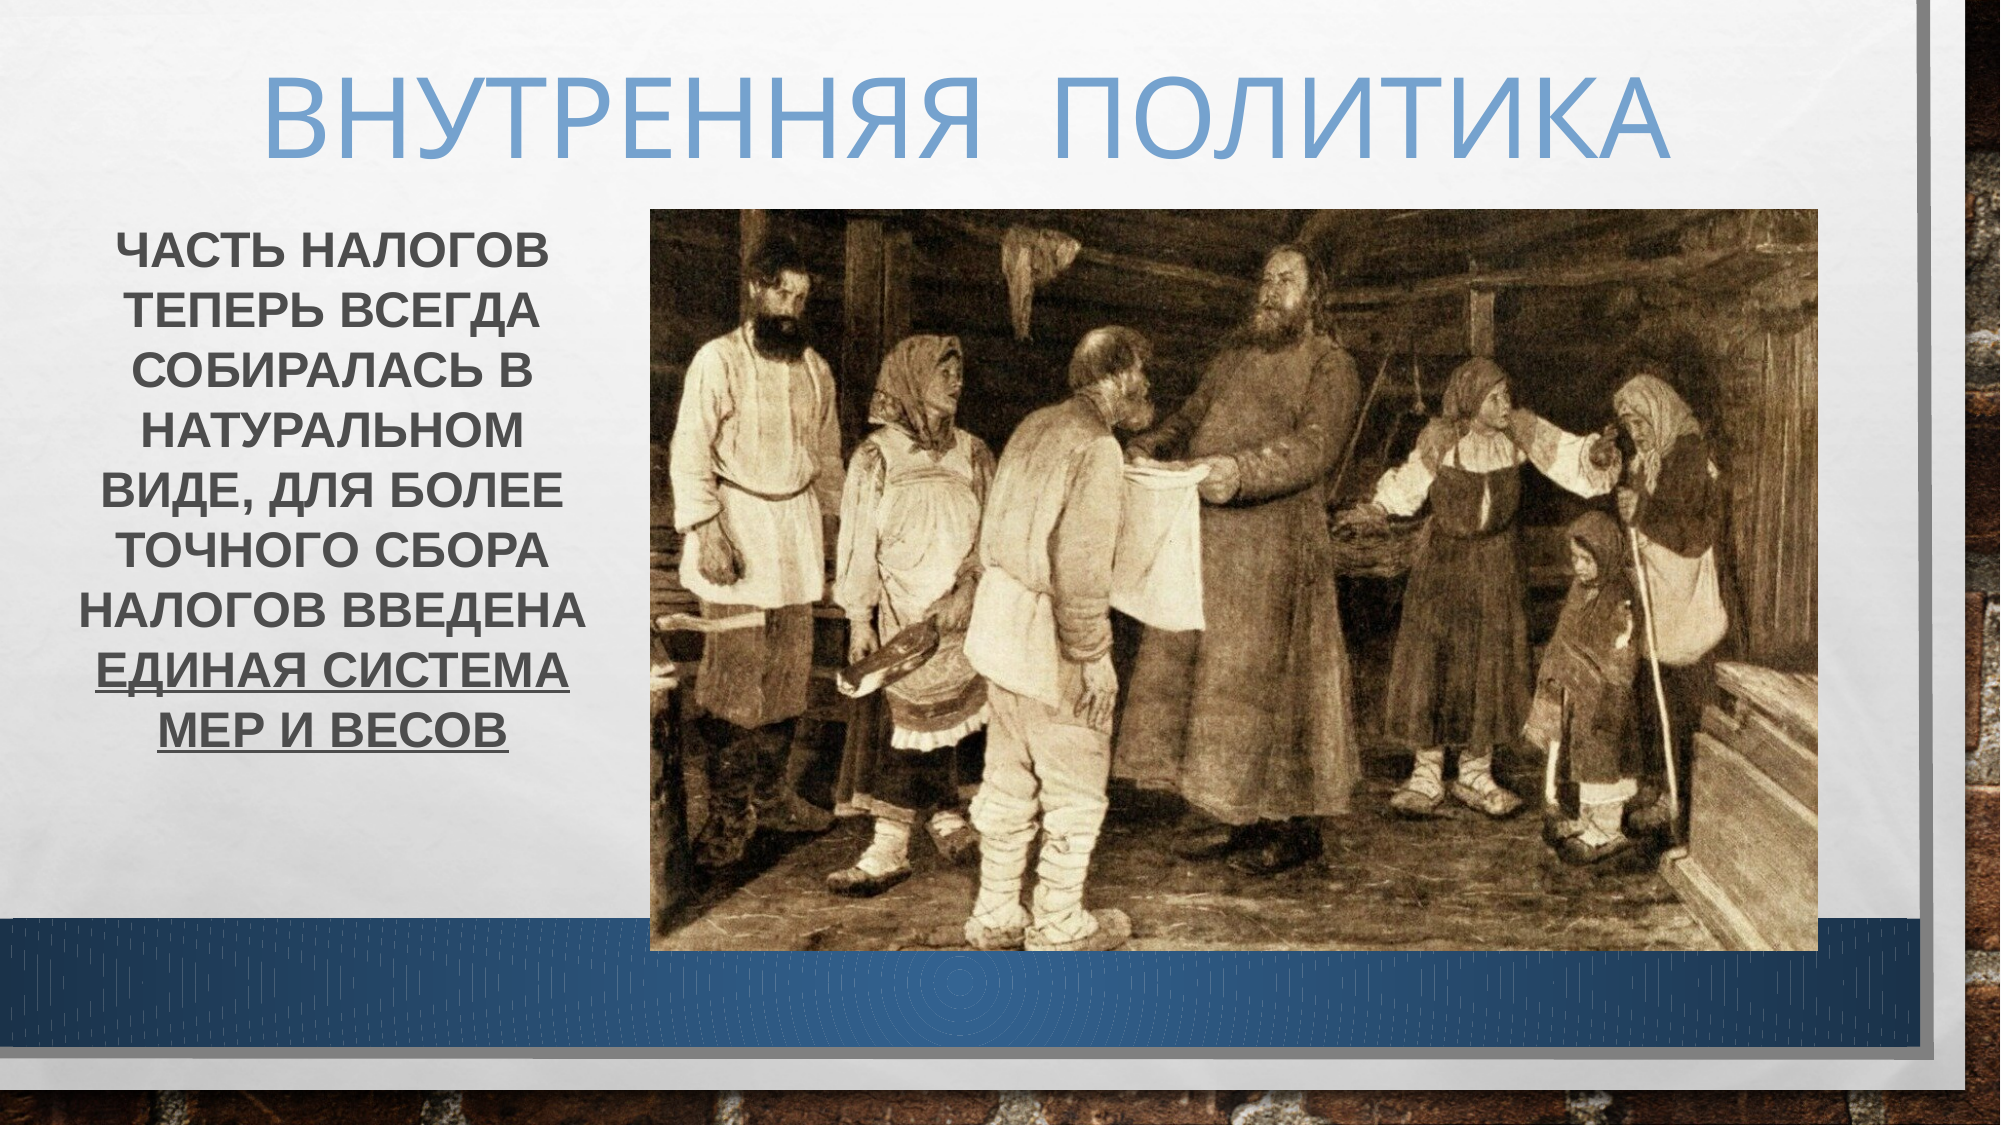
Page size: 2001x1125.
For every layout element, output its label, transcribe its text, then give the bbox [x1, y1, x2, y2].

title ВНУТРЕННЯЯ ПОЛИТИКА [112, 33, 1818, 210]
text_box ЧАСТЬ НАЛОГОВ ТЕПЕРЬ ВСЕГДА СОБИРАЛАСЬ В НАТУРАЛЬНОМ ВИДЕ, ДЛЯ БОЛЕЕ ТОЧНОГО СБОРА НАЛОГОВ ВВЕДЕНА ЕДИНАЯ СИСТЕМА МЕР И ВЕСОВ [45, 209, 620, 765]
picture [0, 0, 2000, 1125]
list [650, 209, 1819, 951]
